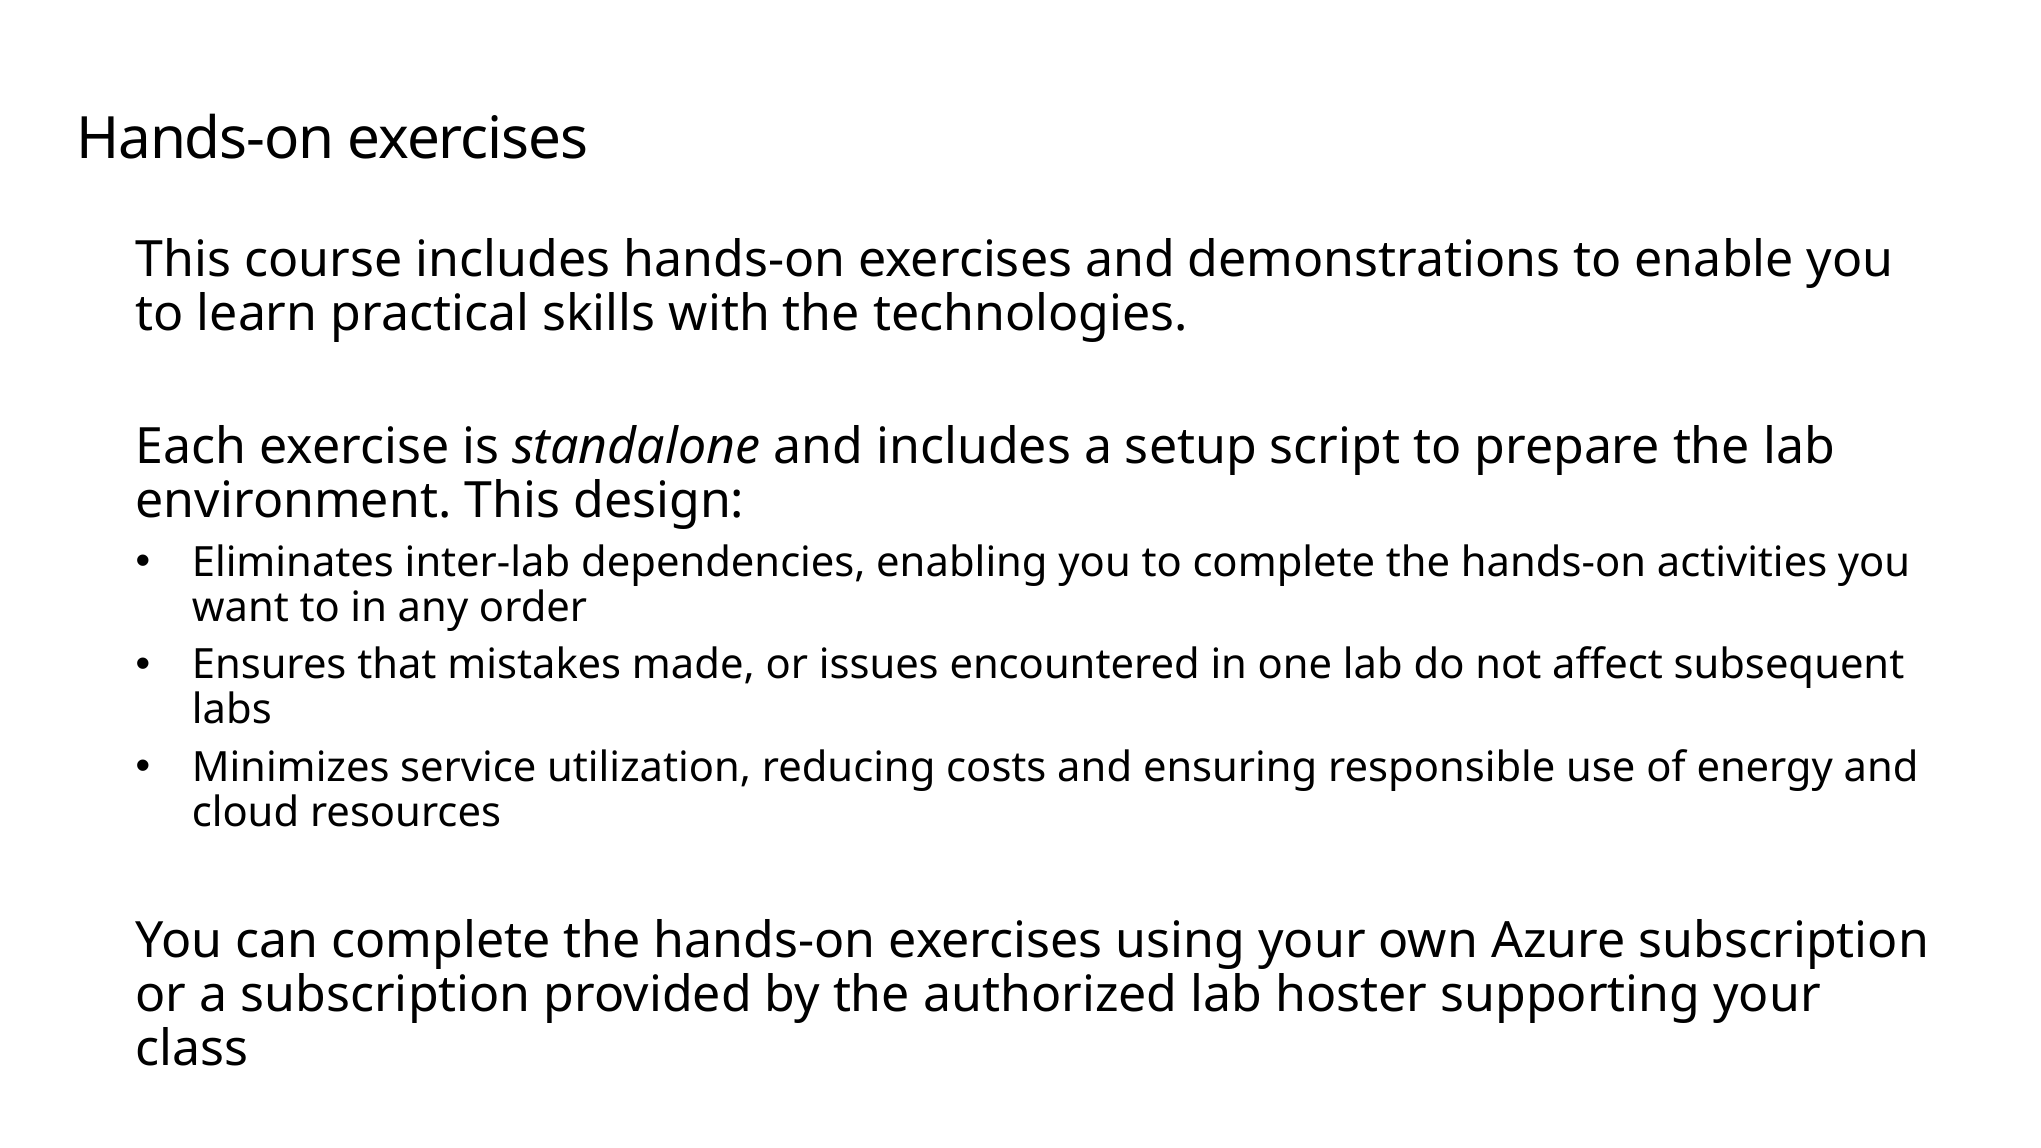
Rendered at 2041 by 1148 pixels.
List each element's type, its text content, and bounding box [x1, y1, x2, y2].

title Hands-on exercises [76, 103, 1969, 172]
text_box This course includes hands-on exercises and demonstrations to enable you to learn practical skills with the technologies. Each exercise is standalone and includes a setup script to prepare the lab environment. This design: Eliminates inter-lab dependencies, enabling you to complete the hands-on activities you want to in any order Ensures that mistakes made, or issues encountered in one lab do not affect subsequent labs Minimizes service utilization, reducing costs and ensuring responsible use of energy and cloud resources You can complete the hands-on exercises using your own Azure subscription or a subscription provided by the authorized lab hoster supporting your class [105, 208, 1969, 1101]
